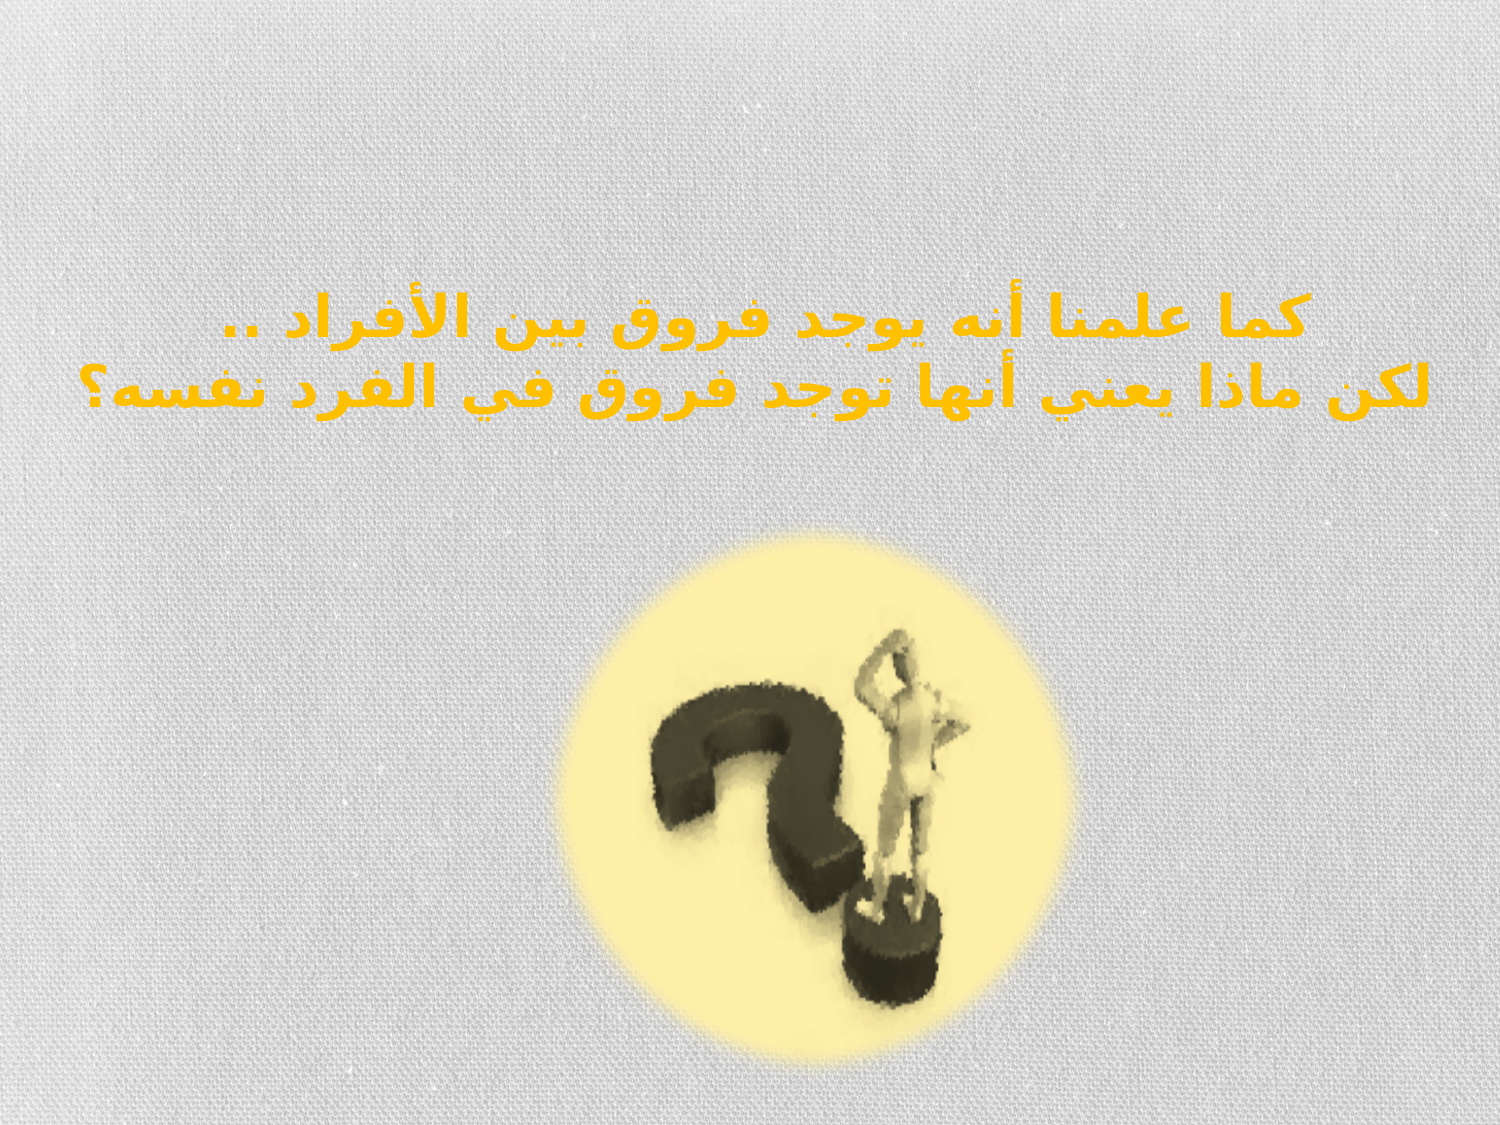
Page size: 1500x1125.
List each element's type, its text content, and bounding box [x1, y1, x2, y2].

title كما علمنا أنه يوجد فروق بين الأفراد .. لكن ماذا يعني أنها توجد فروق في الفرد نفسه؟ [51, 125, 1461, 428]
picture [537, 514, 1093, 1083]
